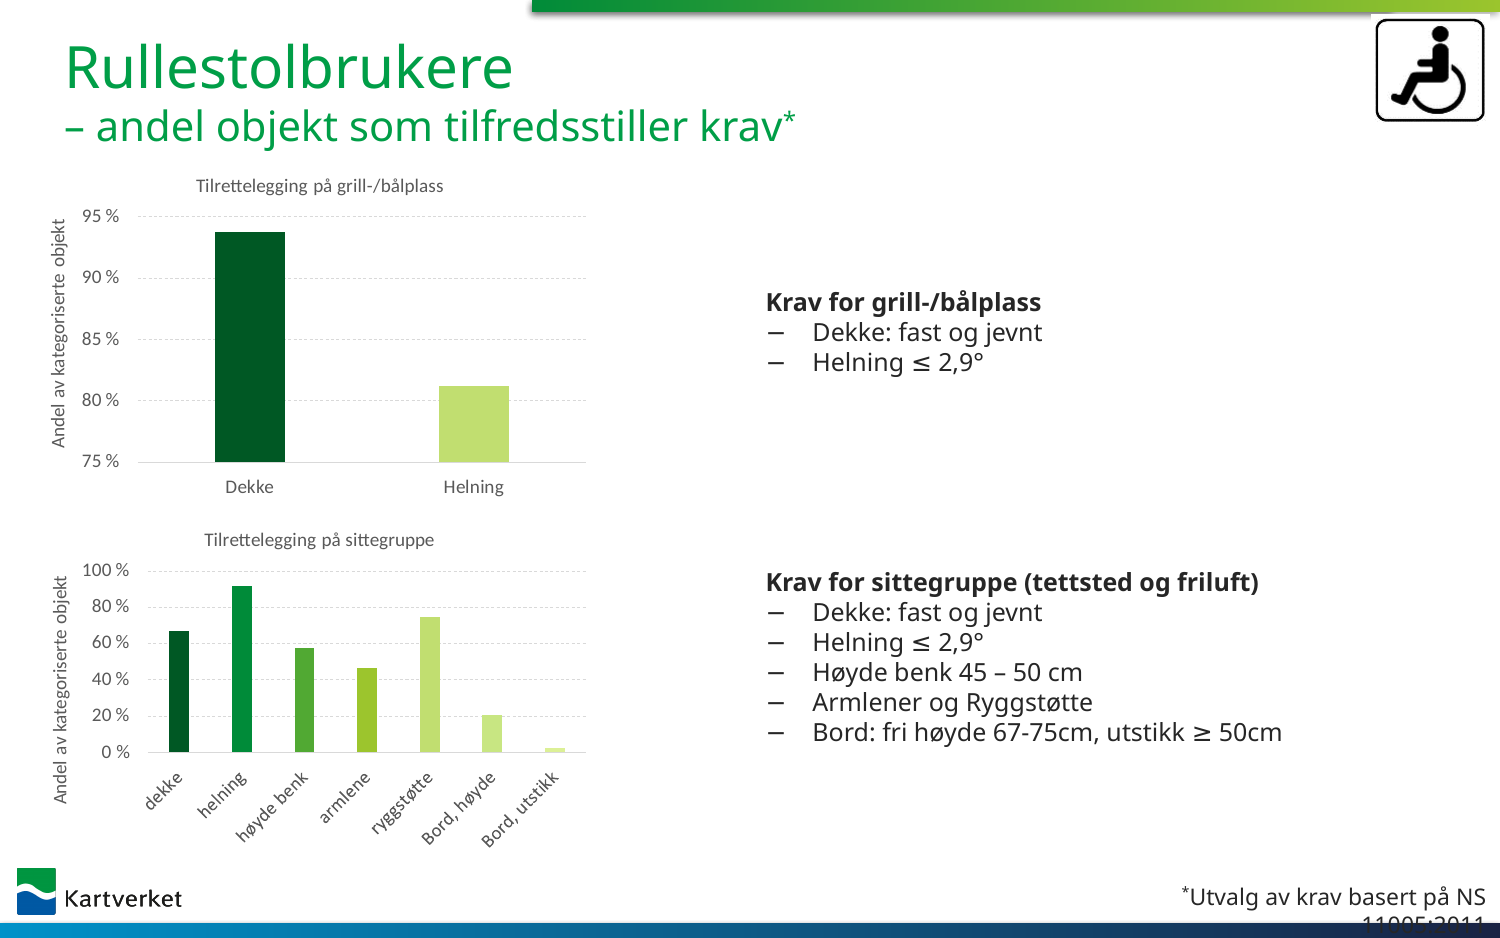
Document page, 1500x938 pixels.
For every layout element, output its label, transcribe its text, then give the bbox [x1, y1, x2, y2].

text_box Krav for grill-/bålplass Dekke: fast og jevnt Helning ≤ 2,9° [750, 279, 1452, 384]
text_box Krav for sittegruppe (tettsted og friluft) Dekke: fast og jevnt Helning ≤ 2,9° Høyde benk 45 – 50 cm Armlener og Ryggstøtte Bord: fri høyde 67-75cm, utstikk ≥ 50cm [750, 559, 1500, 754]
picture [1371, 13, 1491, 127]
picture [41, 166, 597, 505]
text_box *Utvalg av krav basert på NS 11005:2011 [1068, 873, 1500, 938]
picture [41, 520, 597, 859]
text_box Rullestolbrukere – andel objekt som tilfredsstiller krav* [49, 14, 1431, 158]
